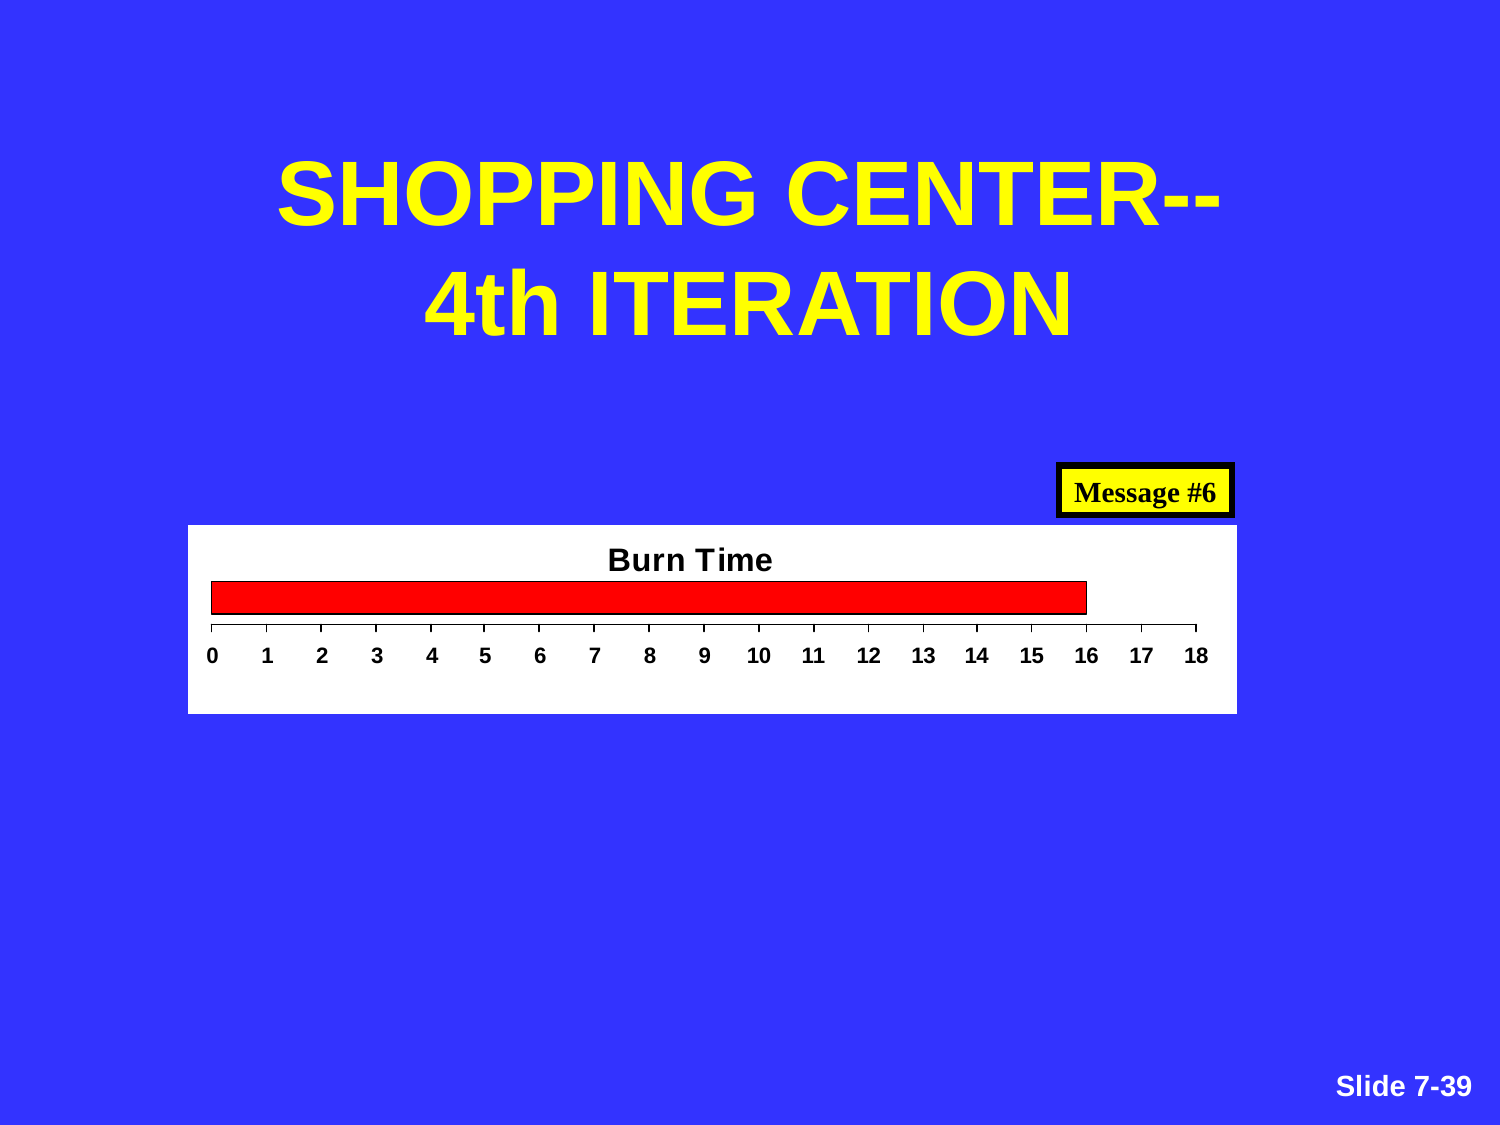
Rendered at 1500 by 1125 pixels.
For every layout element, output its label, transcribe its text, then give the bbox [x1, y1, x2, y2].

title SHOPPING CENTER-- 4th ITERATION [112, 137, 1388, 351]
slide_number Slide 7-324 [1137, 1059, 1488, 1125]
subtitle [187, 524, 1238, 715]
text_box Message #6 [1059, 465, 1232, 516]
